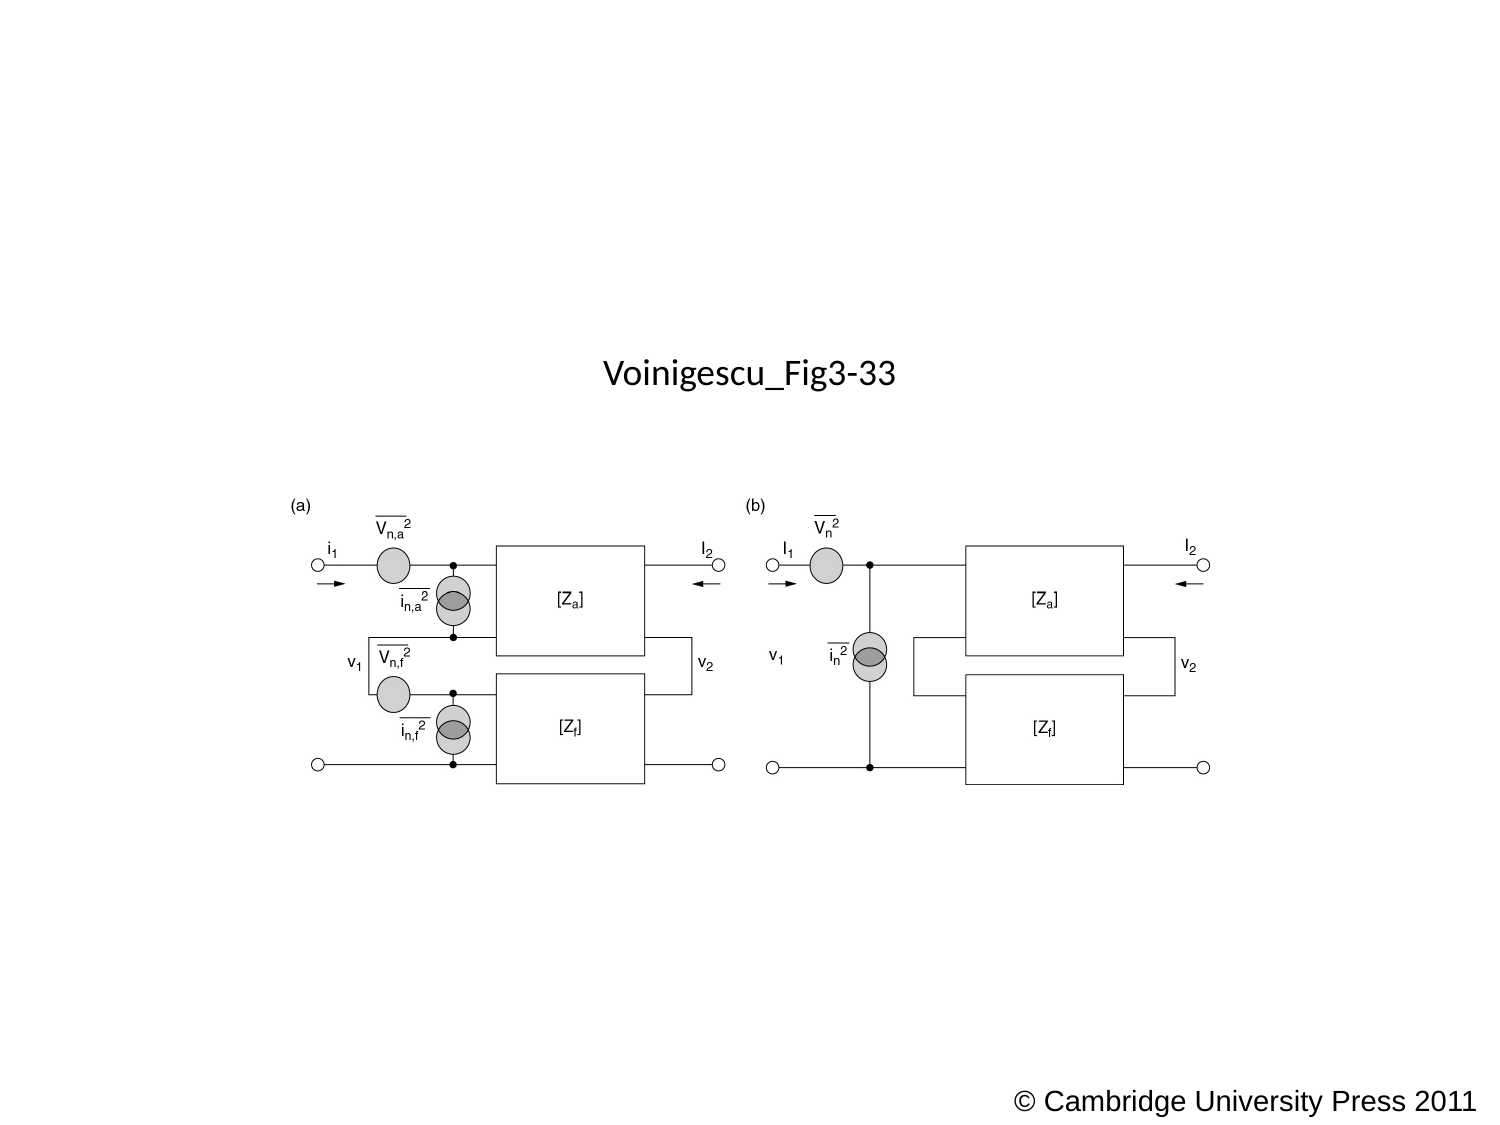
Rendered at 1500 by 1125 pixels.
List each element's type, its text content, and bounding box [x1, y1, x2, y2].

text_box © Cambridge University Press 2011 [907, 1074, 1493, 1125]
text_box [290, 340, 1210, 785]
